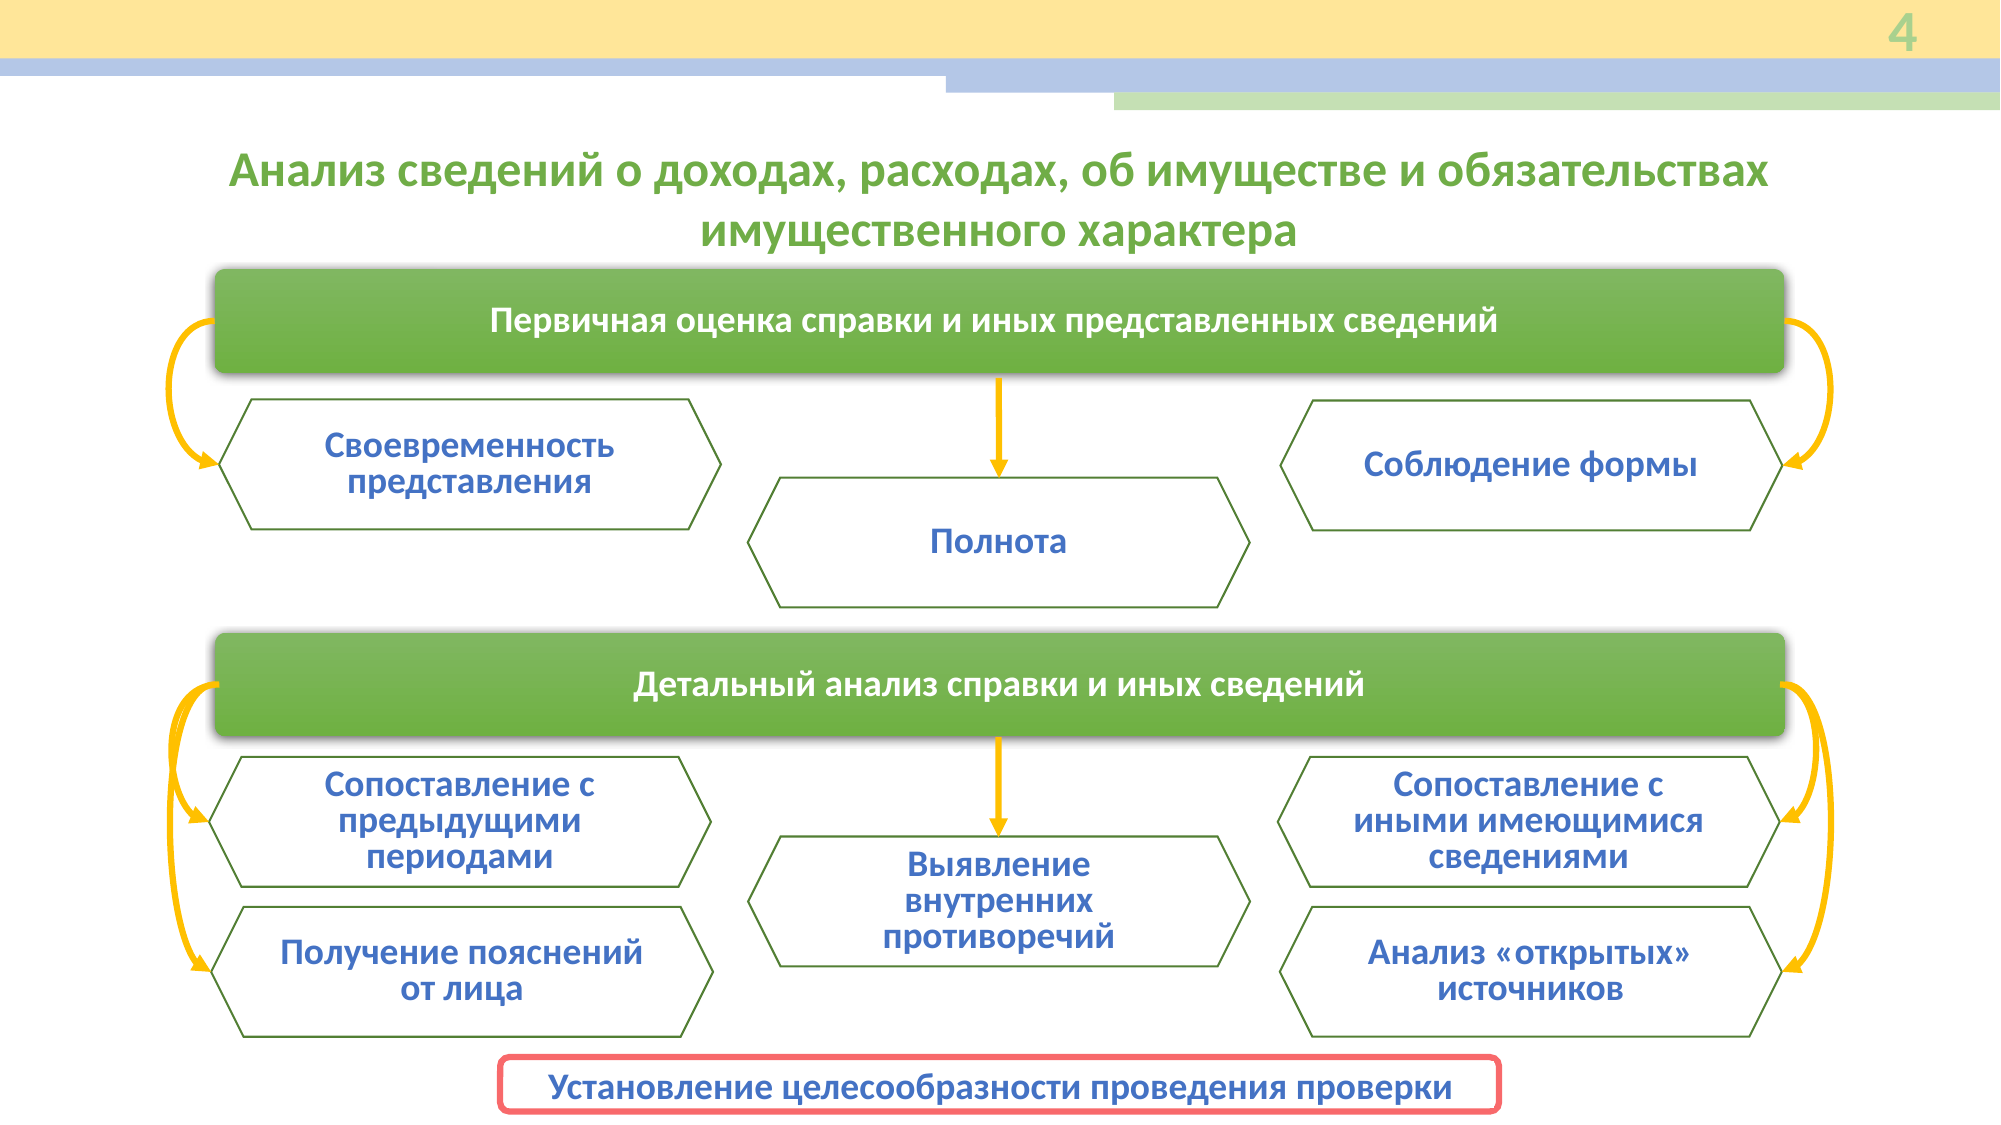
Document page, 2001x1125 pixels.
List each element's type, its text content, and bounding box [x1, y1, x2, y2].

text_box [211, 684, 216, 972]
text_box Сопоставление с иными имеющимися сведениями [1276, 755, 1781, 888]
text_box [216, 684, 220, 822]
text_box Своевременность представления [218, 398, 723, 531]
text_box Анализ «открытых» источников [1278, 905, 1783, 1038]
text_box Получение пояснений от лица [210, 905, 715, 1038]
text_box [214, 269, 1785, 373]
text_box Сопоставление с предыдущими периодами [216, 755, 713, 888]
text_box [500, 1057, 1500, 1112]
text_box Полнота [746, 476, 1251, 609]
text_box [215, 632, 1786, 737]
text_box Выявление внутренних противоречий [746, 835, 1252, 968]
text_box Соблюдение формы [1279, 399, 1784, 532]
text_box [1781, 684, 1786, 972]
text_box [214, 320, 220, 465]
text_box Анализ сведений о доходах, расходах, об имуществе и обязательствах имущественного характера [89, 128, 1909, 264]
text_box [0, 0, 2000, 111]
